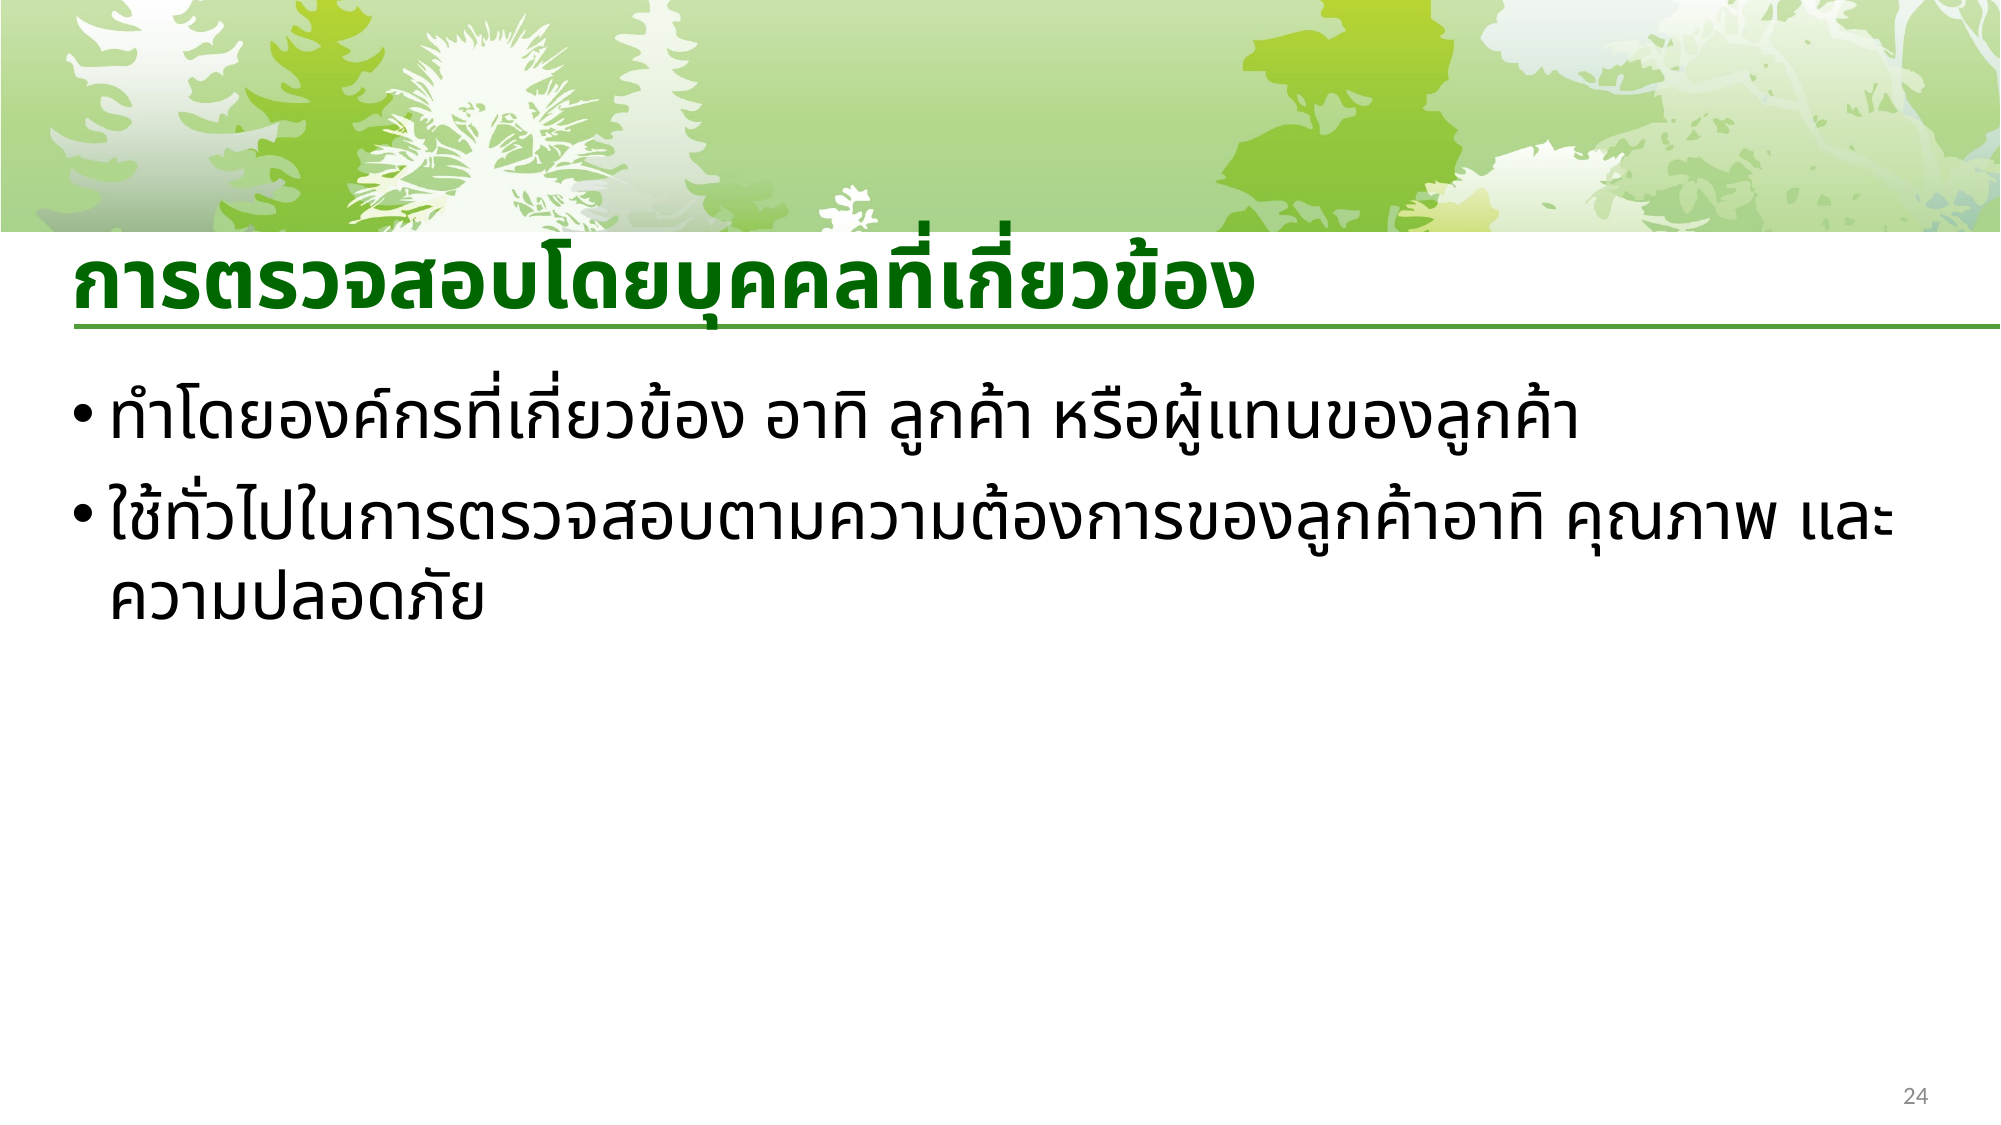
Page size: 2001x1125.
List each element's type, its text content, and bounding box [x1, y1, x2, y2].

list ทำโดยองค์กรที่เกี่ยวข้อง อาทิ ลูกค้า หรือผู้แทนของลูกค้า ใช้ทั่วไปในการตรวจสอบตามความต้องการของลูกค้าอาทิ คุณภาพ และความปลอดภัย [56, 364, 1944, 1063]
picture [0, 0, 2000, 232]
title การตรวจสอบโดยบุคคลที่เกี่ยวข้อง [56, 206, 1782, 356]
slide_number 24 [1493, 1065, 1944, 1125]
